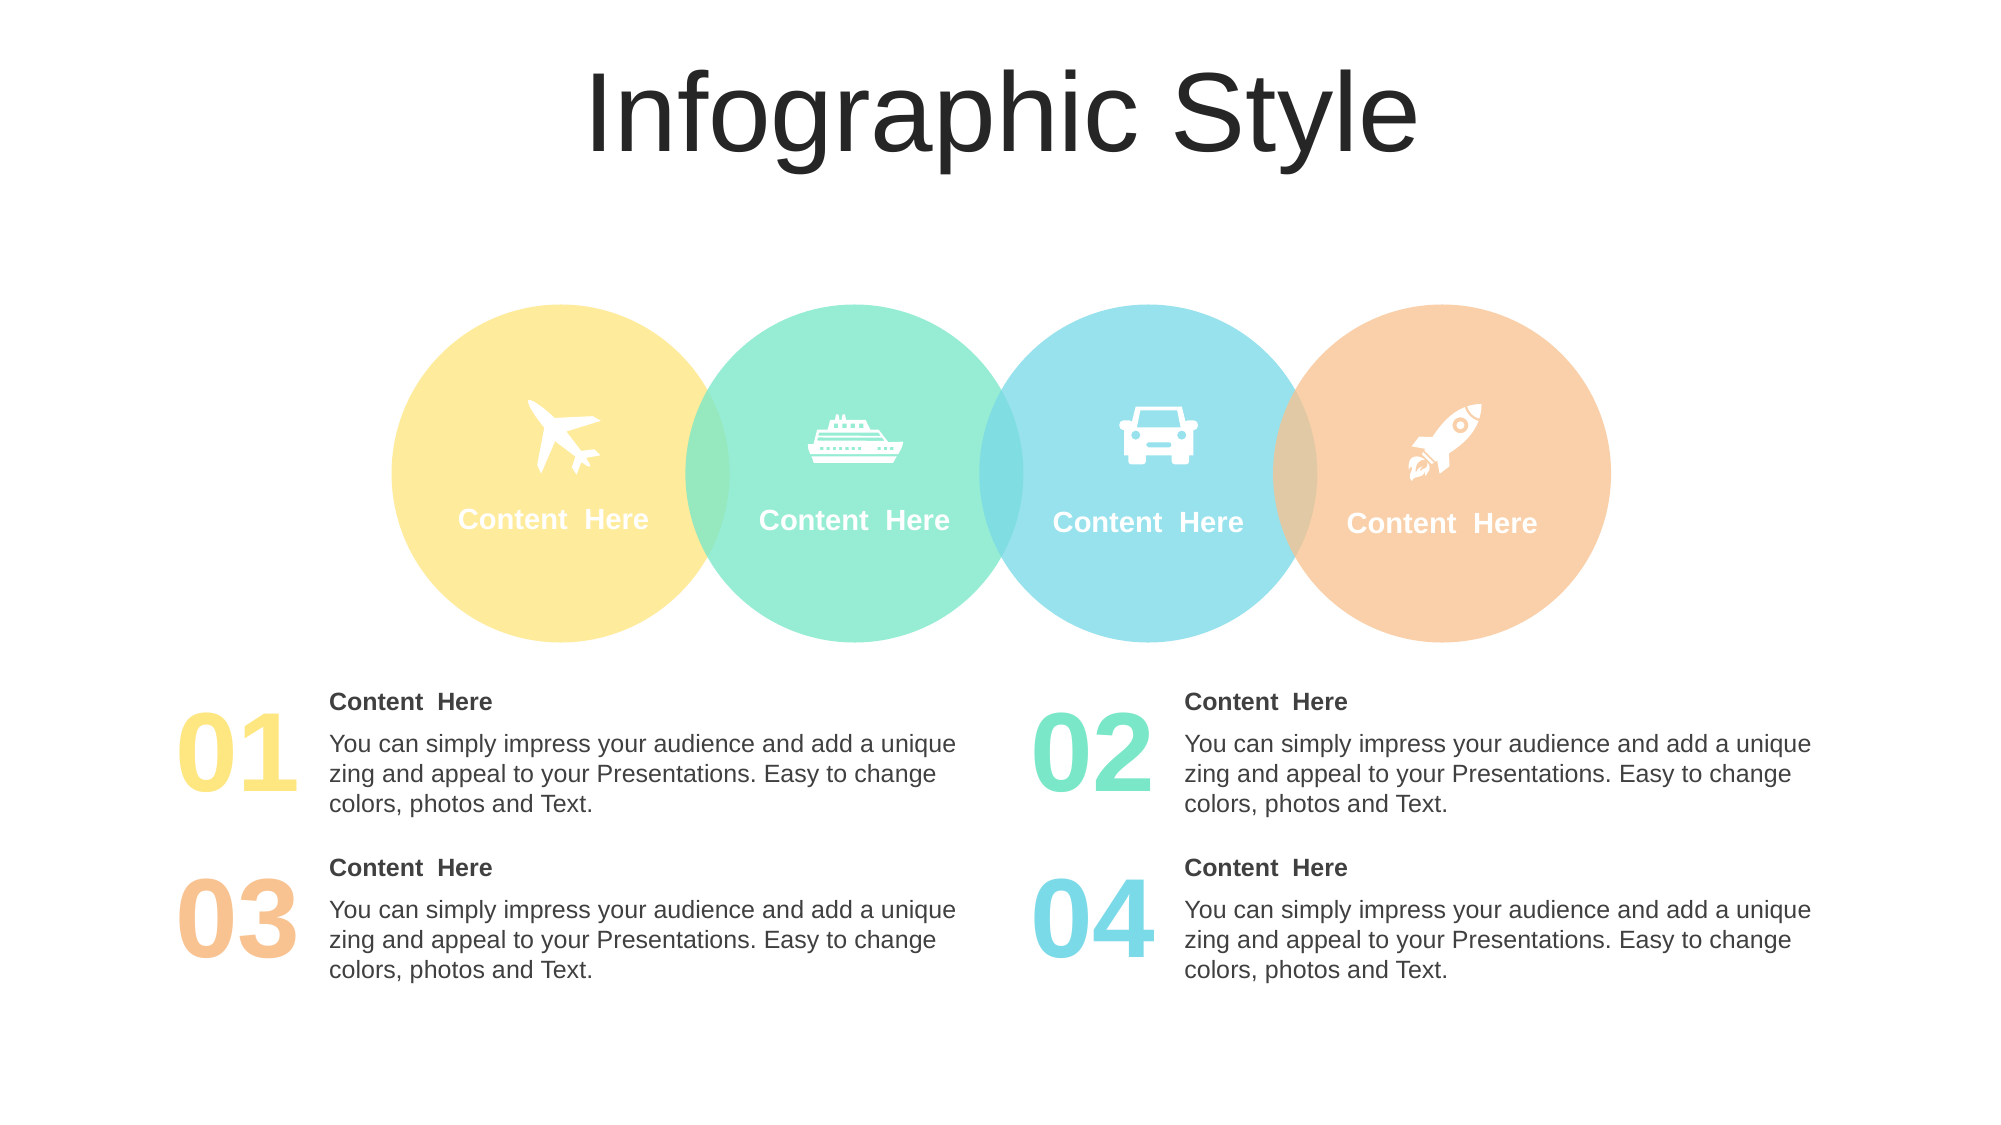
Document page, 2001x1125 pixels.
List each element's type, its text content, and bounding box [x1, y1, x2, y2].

text_box 03 [158, 844, 301, 980]
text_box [329, 844, 997, 993]
list Infographic Style [53, 55, 1952, 175]
text_box 01 [158, 678, 301, 814]
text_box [391, 304, 1612, 643]
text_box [329, 677, 997, 826]
text_box 02 [1013, 678, 1156, 814]
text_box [1184, 677, 1853, 826]
text_box 04 [1013, 844, 1156, 980]
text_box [1184, 844, 1853, 993]
